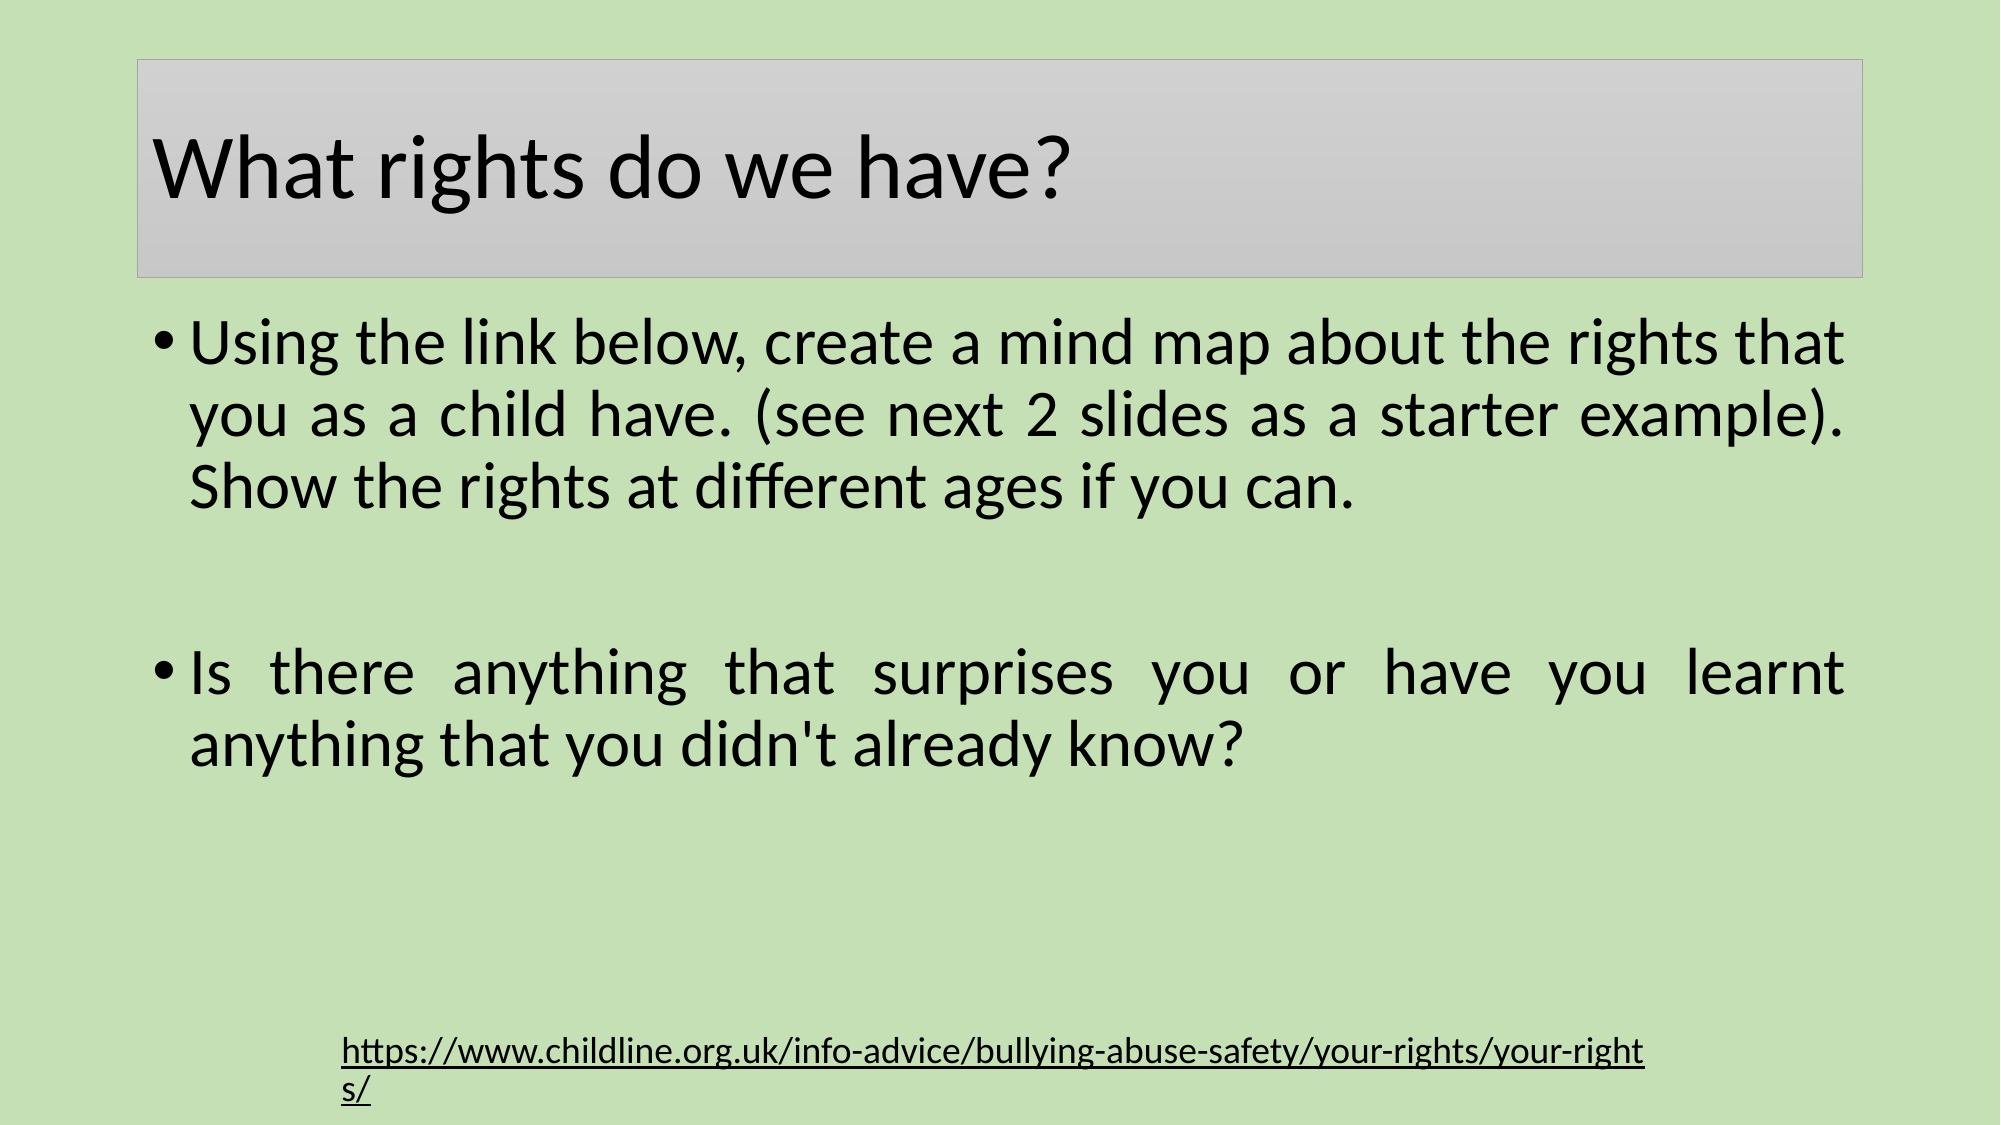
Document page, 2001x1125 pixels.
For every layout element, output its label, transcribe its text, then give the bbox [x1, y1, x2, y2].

title What rights do we have? [137, 59, 1863, 278]
list Using the link below, create a mind map about the rights that you as a child have. (see next 2 slides as a starter example). Show the rights at different ages if you can. Is there anything that surprises you or have you learnt anything that you didn't already know? [137, 299, 1863, 1014]
text_box https://www.childline.org.uk/info-advice/bullying-abuse-safety/your-rights/your-rights/ [326, 1018, 1674, 1124]
